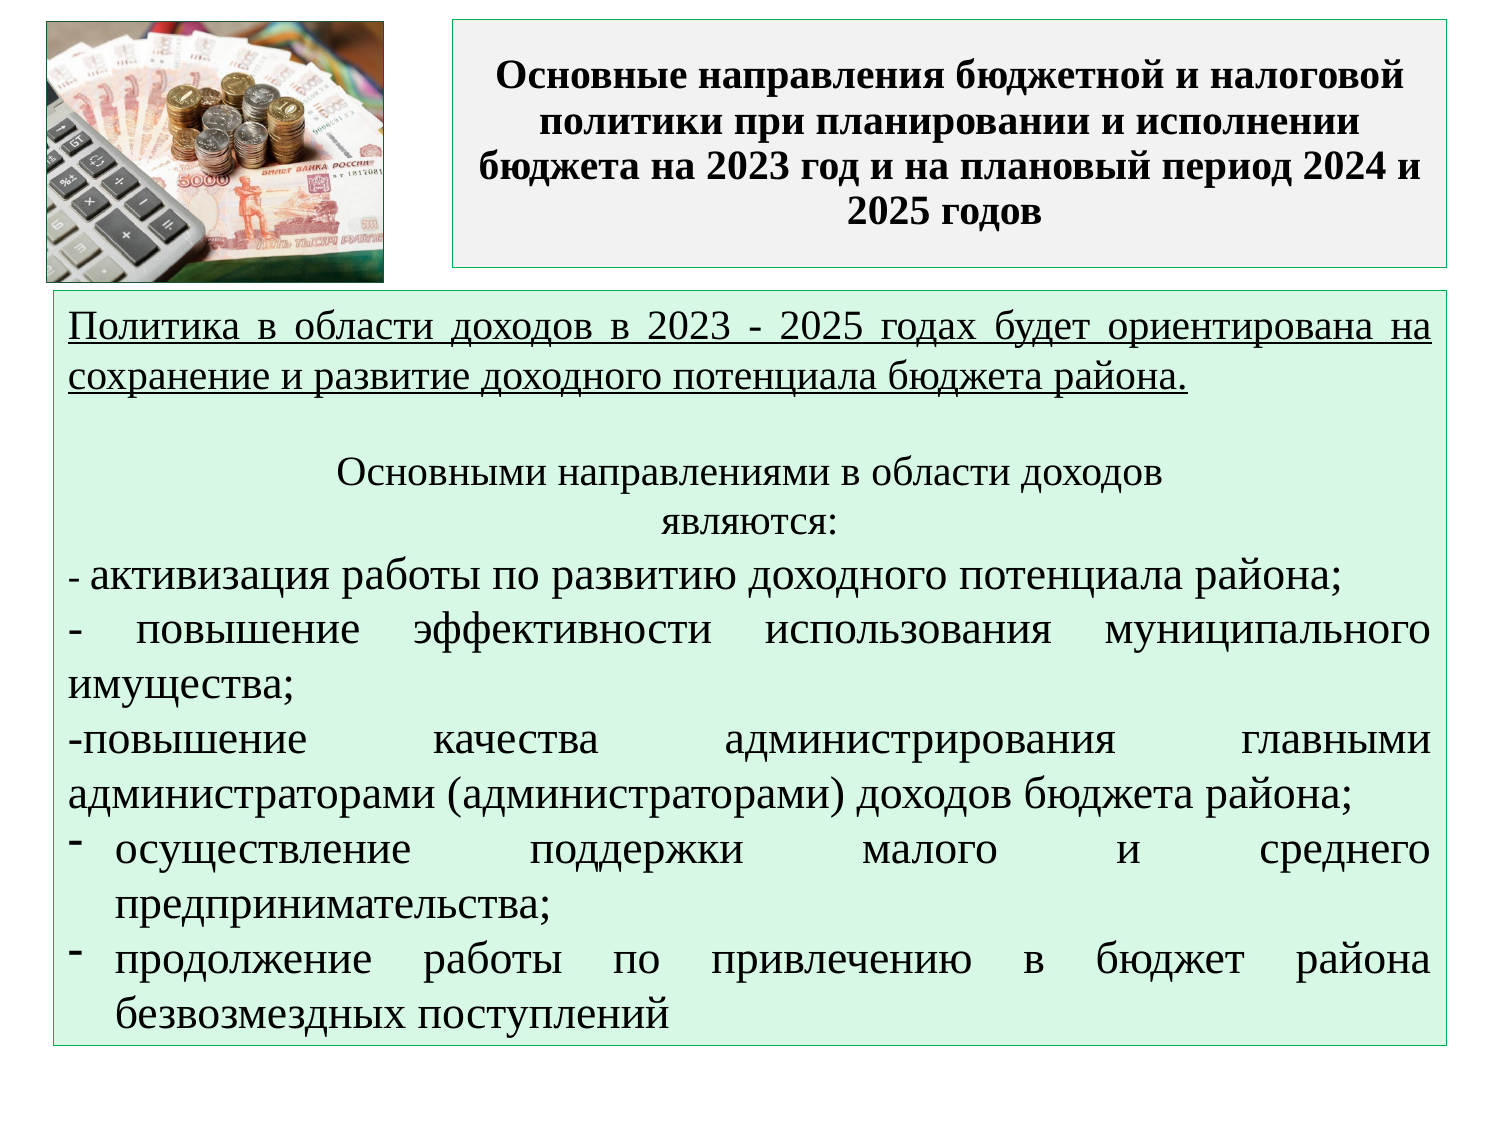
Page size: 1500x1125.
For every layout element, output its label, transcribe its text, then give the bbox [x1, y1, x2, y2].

title Основные направления бюджетной и налоговой политики при планировании и исполнении бюджета на 2023 год и на плановый период 2024 и 2025 годов [452, 19, 1447, 268]
text_box Политика в области доходов в 2023 - 2025 годах будет ориентирована на сохранение и развитие доходного потенциала бюджета района. Основными направлениями в области доходов являются: - активизация работы по развитию доходного потенциала района; - повышение эффективности использования муниципального имущества; -повышение качества администрирования главными администраторами (администраторами) доходов бюджета района; осуществление поддержки малого и среднего предпринимательства; продолжение работы по привлечению в бюджет района безвозмездных поступлений [53, 290, 1447, 1046]
picture [45, 20, 385, 284]
